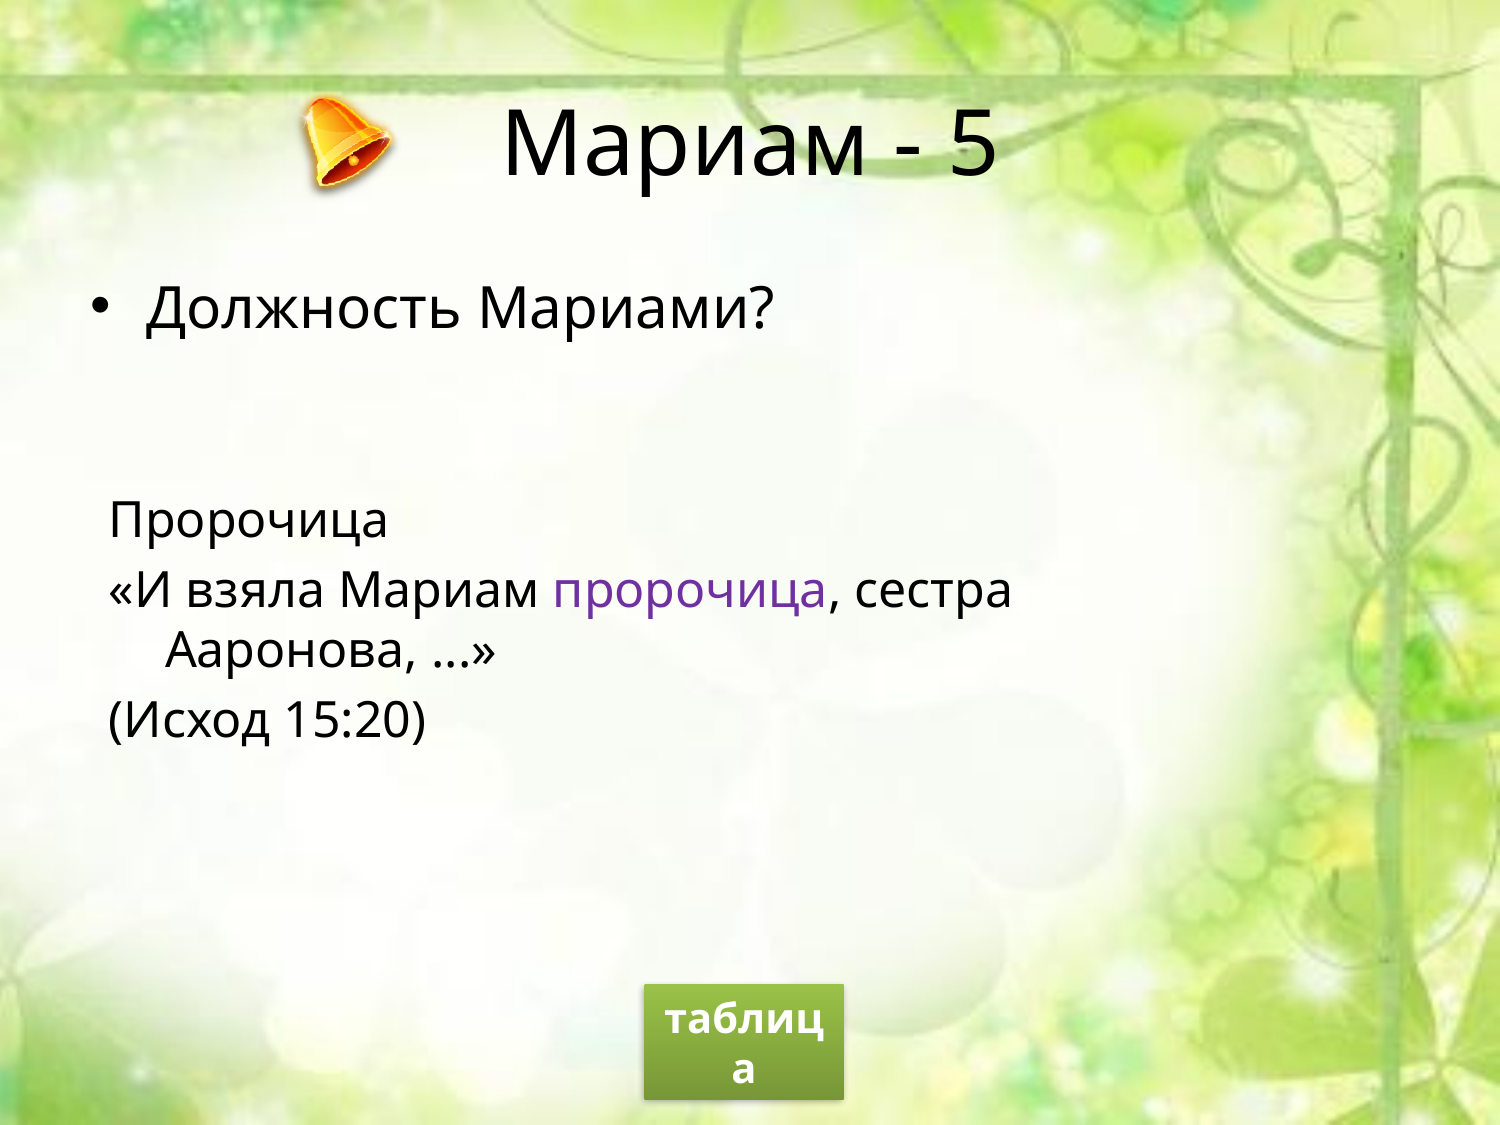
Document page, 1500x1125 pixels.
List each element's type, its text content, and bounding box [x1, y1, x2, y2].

title Мариам - 5 [75, 45, 1425, 233]
picture [0, 0, 1500, 1125]
text_box таблица [644, 984, 844, 1100]
list Должность Мариами? [75, 262, 1067, 375]
list Пророчица «И взяла Мариам пророчица, сестра Ааронова, ...» (Исход 15:20) [93, 480, 1161, 883]
